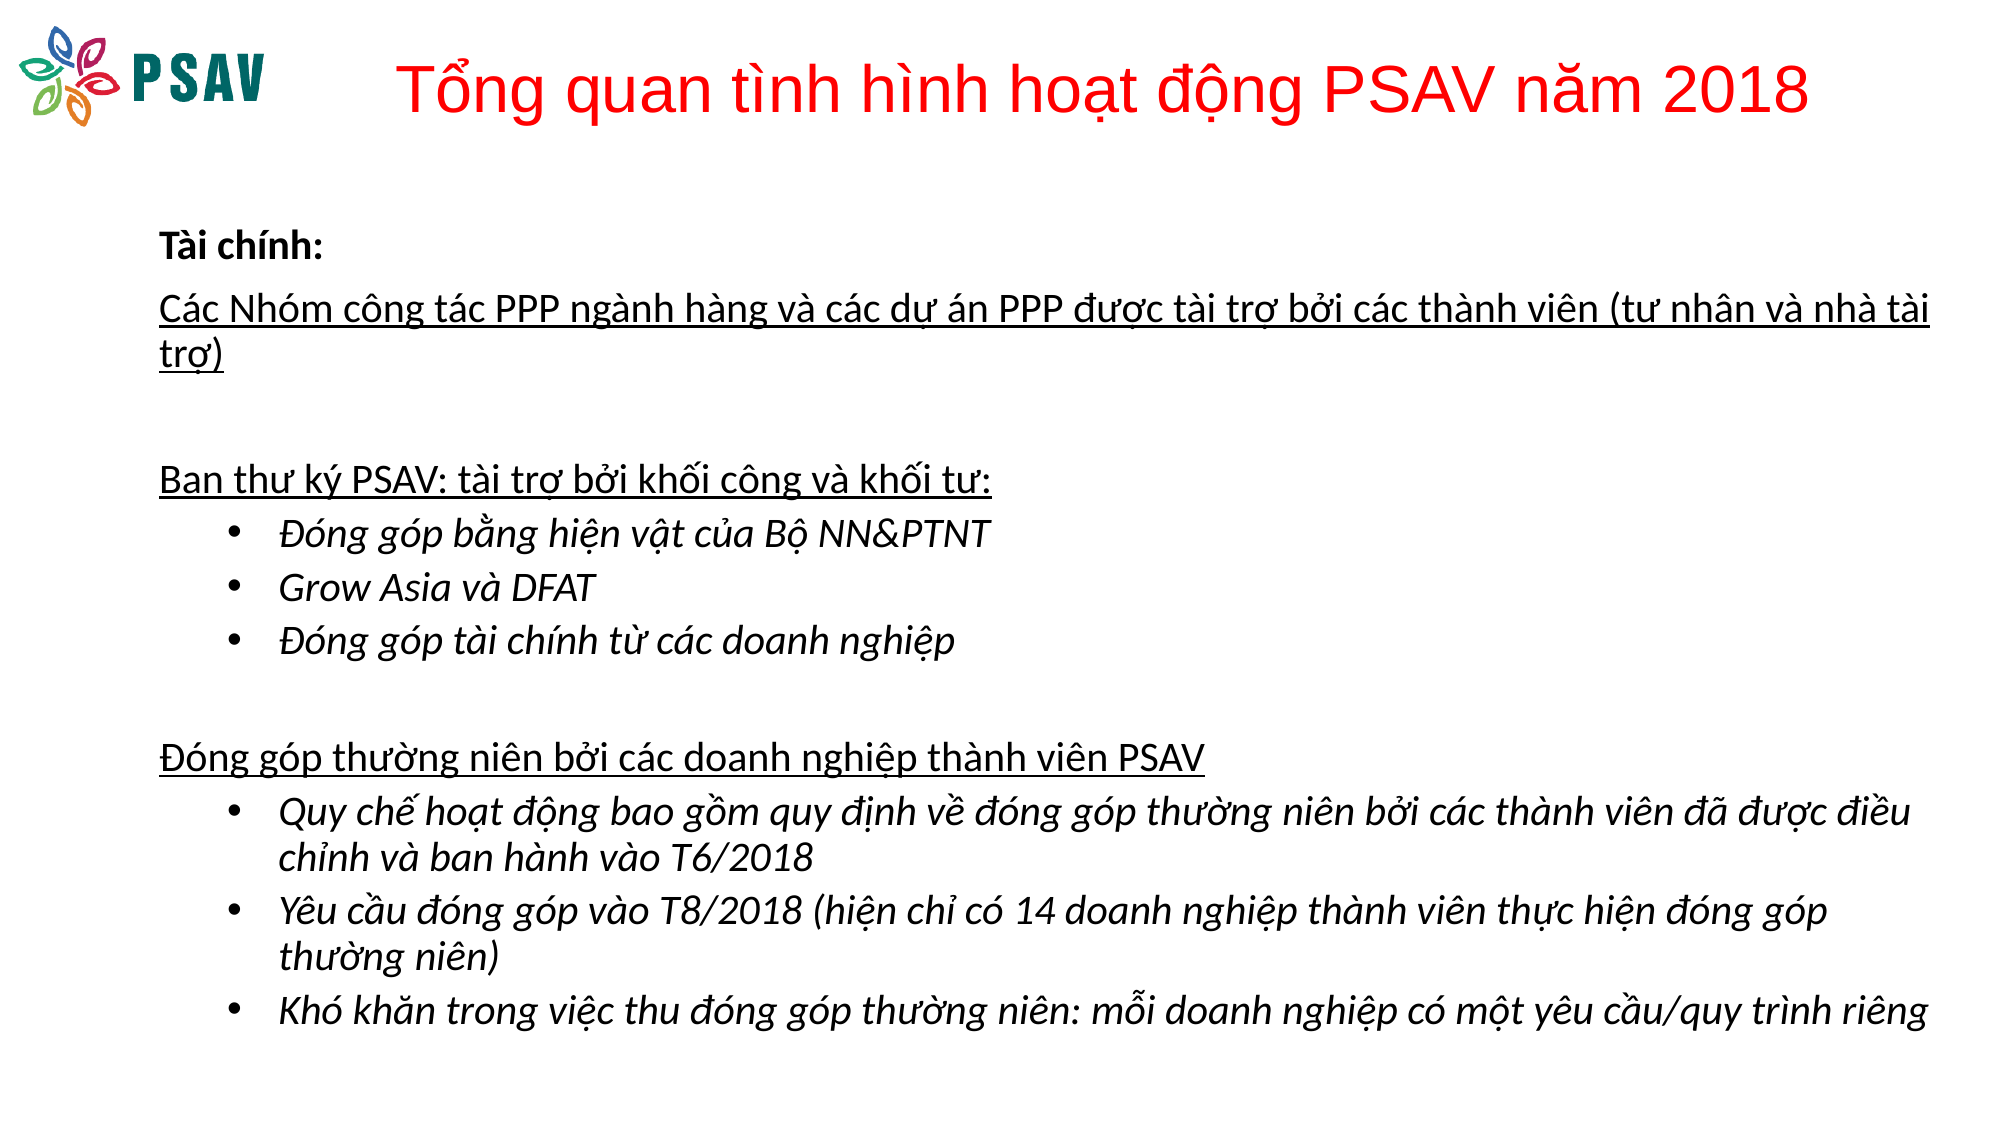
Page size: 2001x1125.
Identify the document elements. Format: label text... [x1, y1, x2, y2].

text_box Tài chính: Các Nhóm công tác PPP ngành hàng và các dự án PPP được tài trợ bởi các thành viên (tư nhân và nhà tài trợ) Ban thư ký PSAV: tài trợ bởi khối công và khối tư: Đóng góp bằng hiện vật của Bộ NN&PTNT Grow Asia và DFAT Đóng góp tài chính từ các doanh nghiệp Đóng góp thường niên bởi các doanh nghiệp thành viên PSAV Quy chế hoạt động bao gồm quy định về đóng góp thường niên bởi các thành viên đã được điều chỉnh và ban hành vào T6/2018 Yêu cầu đóng góp vào T8/2018 (hiện chỉ có 14 doanh nghiệp thành viên thực hiện đóng góp thường niên) Khó khăn trong việc thu đóng góp thường niên: mỗi doanh nghiệp có một yêu cầu/quy trình riêng [144, 215, 1949, 1050]
title Tổng quan tình hình hoạt động PSAV năm 2018 [362, 0, 1863, 135]
picture [18, 26, 270, 127]
